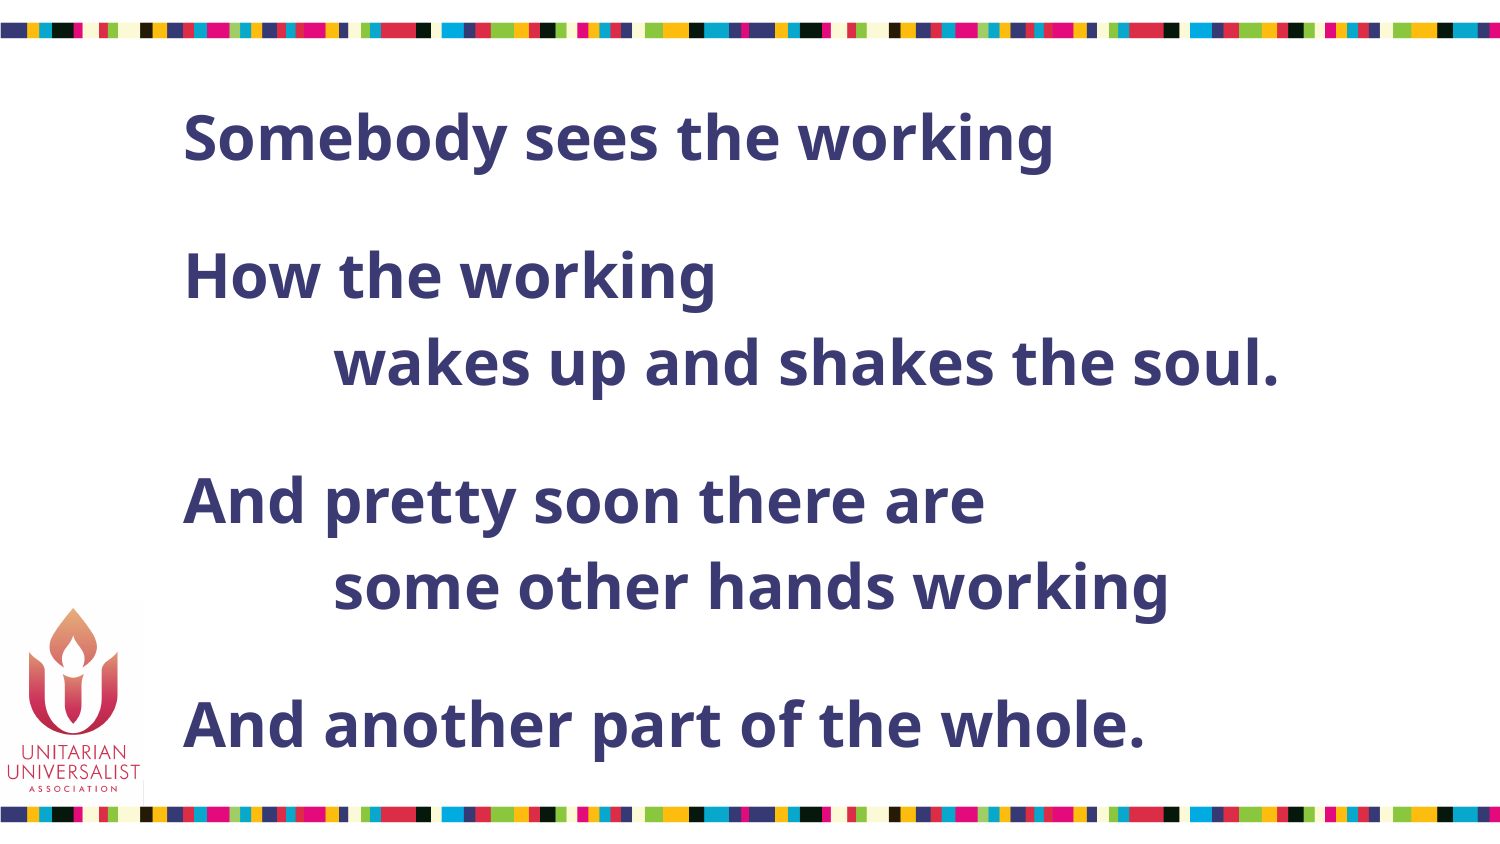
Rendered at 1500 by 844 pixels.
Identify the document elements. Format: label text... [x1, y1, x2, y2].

picture [0, 22, 1500, 40]
picture [0, 600, 1500, 824]
text_box Somebody sees the working How the working wakes up and shakes the soul. And pretty soon there are some other hands working And another part of the whole. [168, 72, 1474, 776]
